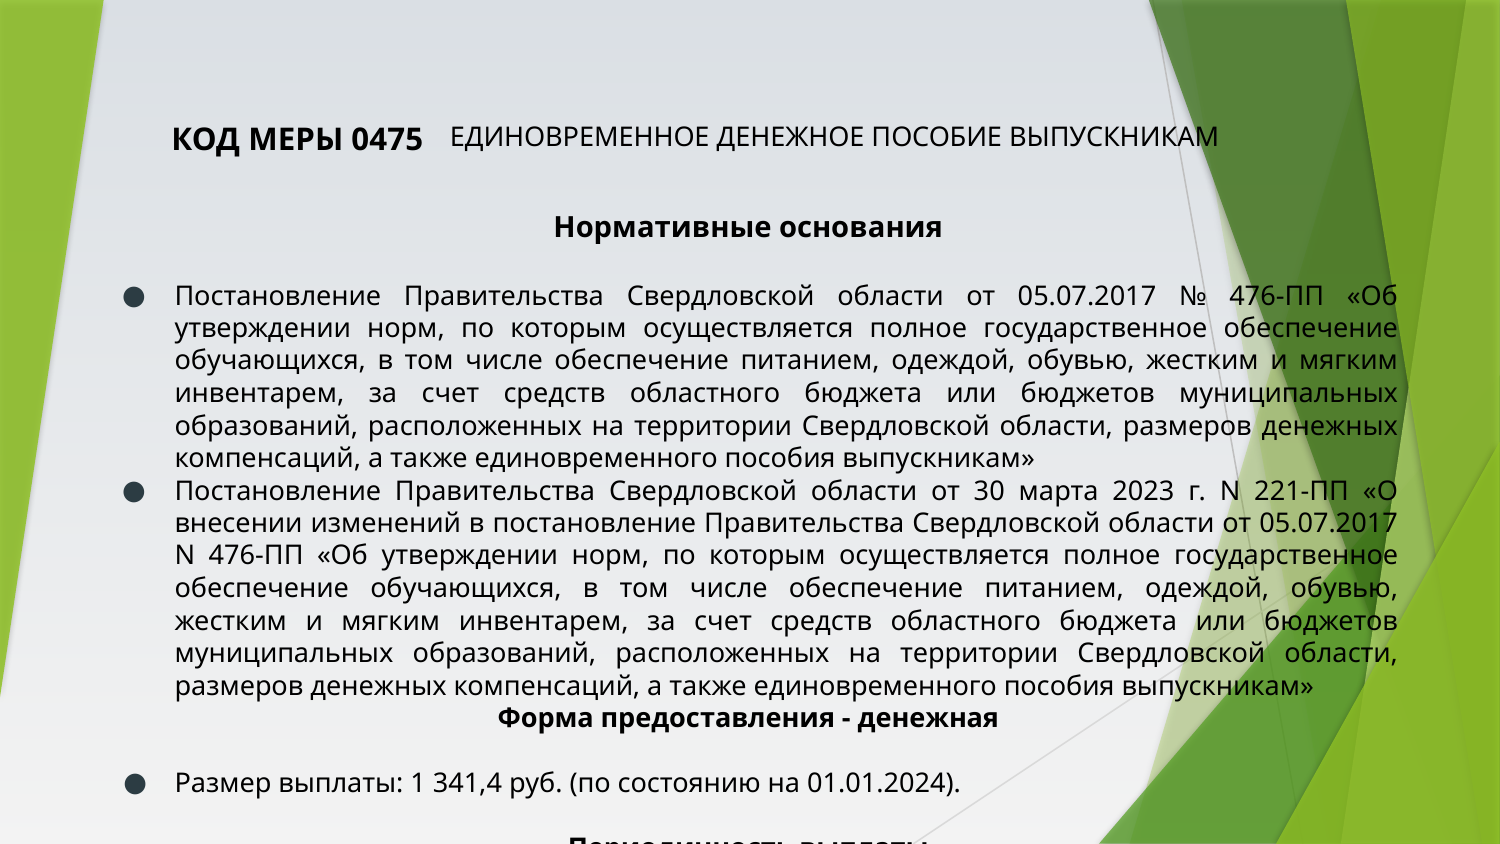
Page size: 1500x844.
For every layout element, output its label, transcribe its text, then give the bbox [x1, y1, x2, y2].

title ЕДИНОВРЕМЕННОЕ ДЕНЕЖНОЕ ПОСОБИЕ ВЫПУСКНИКАМ [438, 80, 1384, 197]
text_box КОД МЕРЫ 0475 [122, 79, 439, 196]
text_box Нормативные основания Постановление Правительства Свердловской области от 05.07.2017 № 476-ПП «Об утверждении норм, по которым осуществляется полное государственное обеспечение обучающихся, в том числе обеспечение питанием, одеждой, обувью, жестким и мягким инвентарем, за счет средств областного бюджета или бюджетов муниципальных образований, расположенных на территории Свердловской области, размеров денежных компенсаций, а также единовременного пособия выпускникам» Постановление Правительства Свердловской области от 30 марта 2023 г. N 221-ПП «О внесении изменений в постановление Правительства Свердловской области от 05.07.2017 N 476-ПП «Об утверждении норм, по которым осуществляется полное государственное обеспечение обучающихся, в том числе обеспечение питанием, одеждой, обувью, жестким и мягким инвентарем, за счет средств областного бюджета или бюджетов муниципальных образований, расположенных на территории Свердловской области, размеров денежных компенсаций, а также единовременного пособия выпускникам» Форма предоставления - денежная Размер выплаты: 1 341,4 руб. (по состоянию на 01.01.2024). Периодичность выплаты Единовременно [87, 202, 1409, 808]
